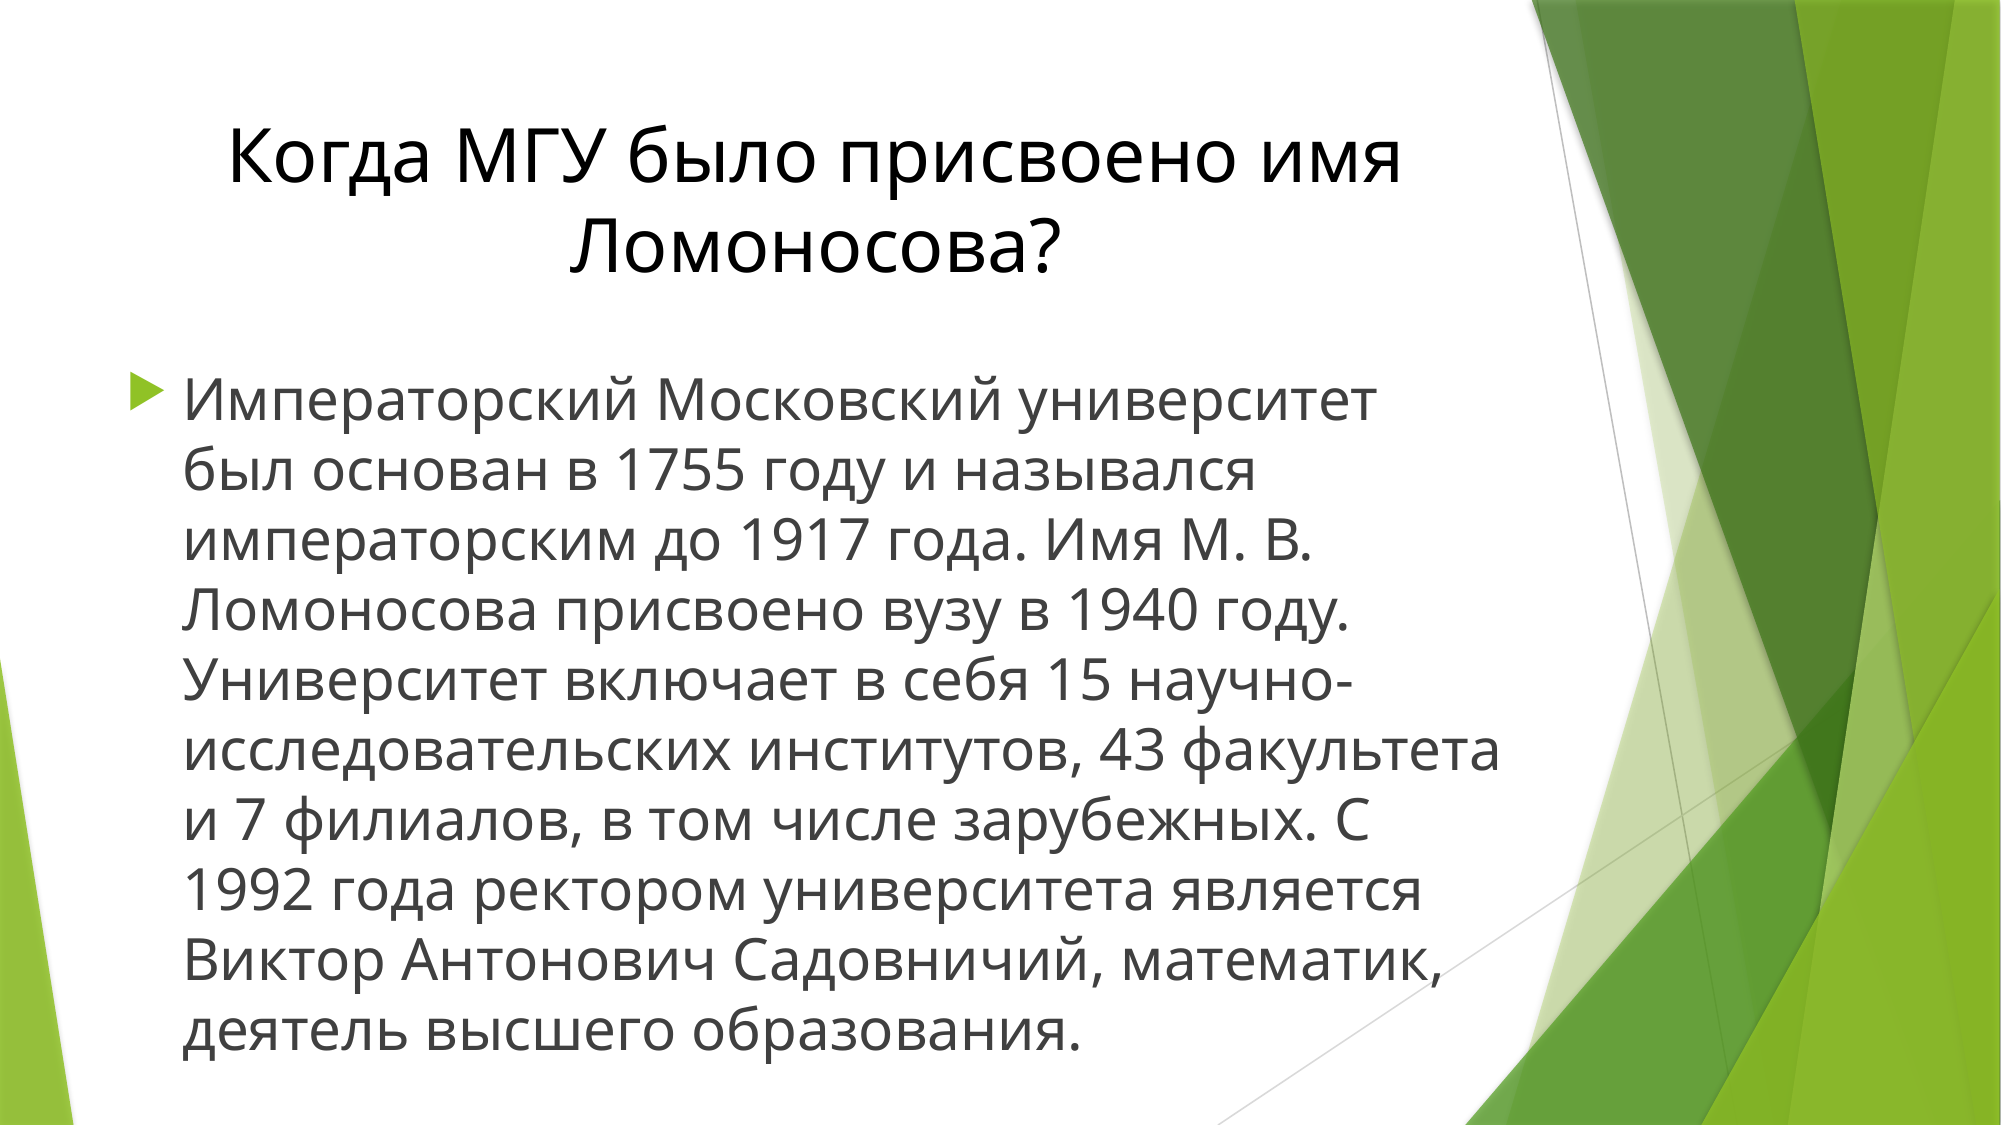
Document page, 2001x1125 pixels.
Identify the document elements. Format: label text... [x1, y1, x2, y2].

list Императорский Московский университет был основан в 1755 году и назывался императорским до 1917 года. Имя М. В. Ломоносова присвоено вузу в 1940 году. Университет включает в себя 15 научно-исследовательских институтов, 43 факультета и 7 филиалов, в том числе зарубежных. С 1992 года ректором университета является Виктор Антонович Садовничий, математик, деятель высшего образования. [111, 354, 1522, 992]
title Когда МГУ было присвоено имя Ломоносова? [111, 99, 1522, 317]
